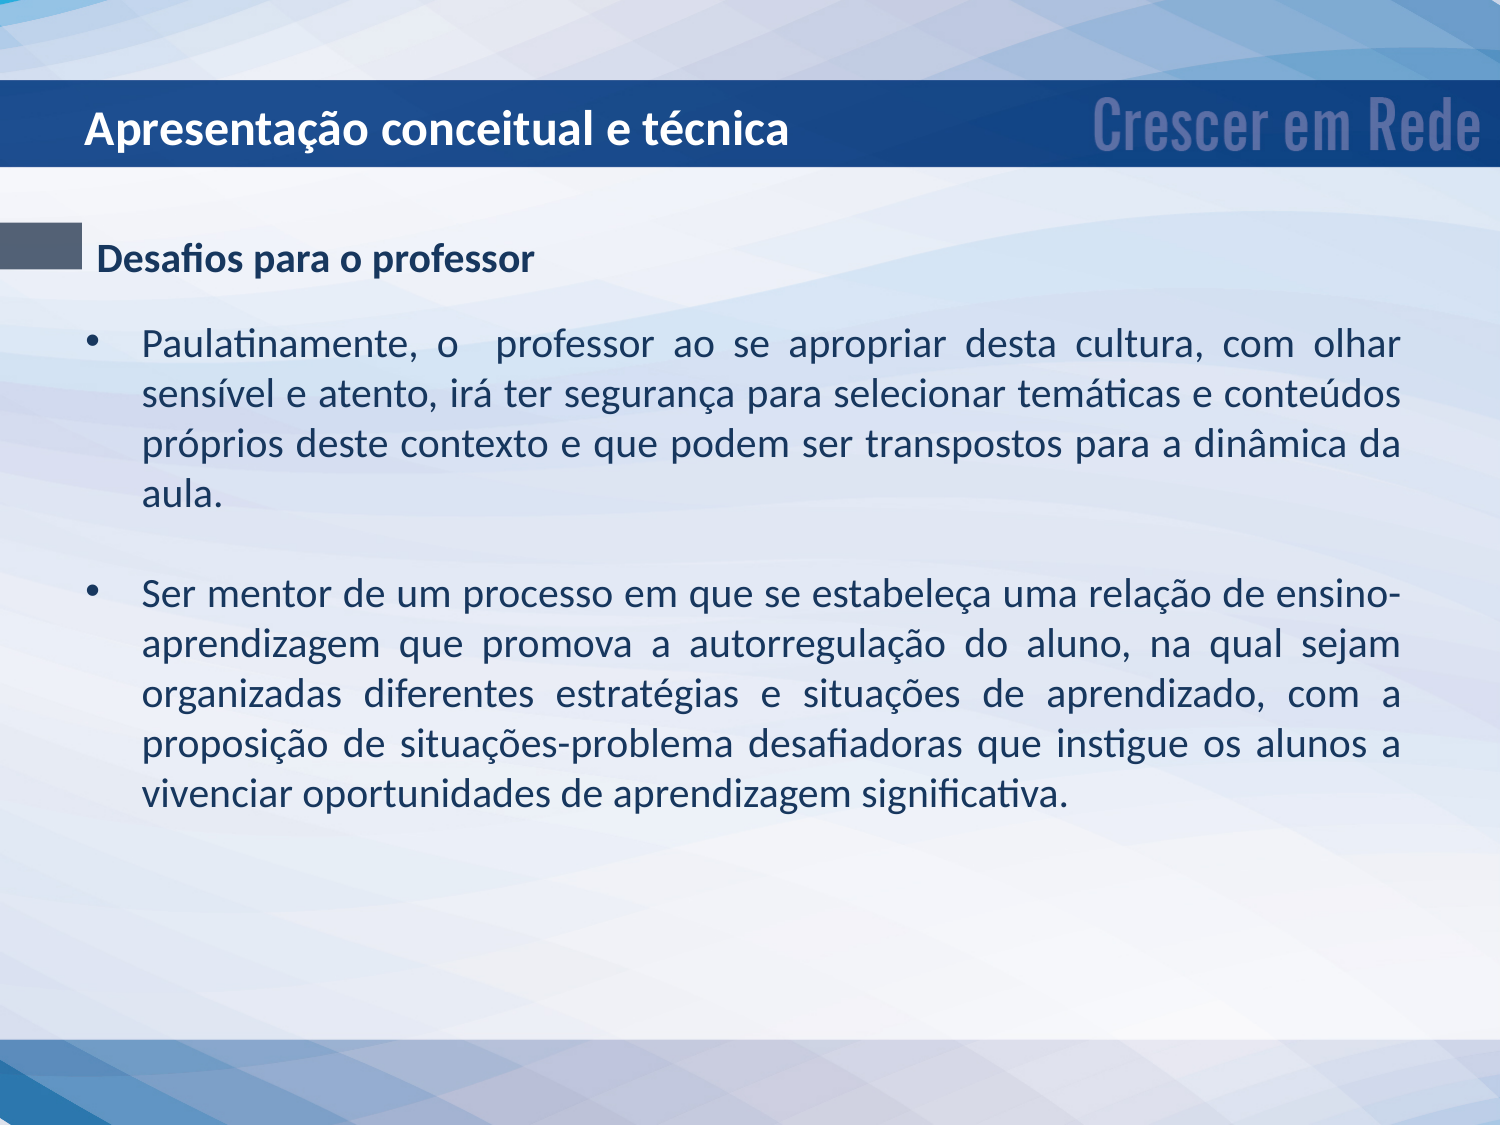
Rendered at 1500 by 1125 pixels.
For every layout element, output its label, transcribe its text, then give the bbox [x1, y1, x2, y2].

text_box Apresentação conceitual e técnica [70, 88, 1430, 163]
text_box [0, 220, 81, 272]
picture [0, 0, 1500, 1125]
text_box Paulatinamente, o professor ao se apropriar desta cultura, com olhar sensível e atento, irá ter segurança para selecionar temáticas e conteúdos próprios deste contexto e que podem ser transpostos para a dinâmica da aula. Ser mentor de um processo em que se estabeleça uma relação de ensino-aprendizagem que promova a autorregulação do aluno, na qual sejam organizadas diferentes estratégias e situações de aprendizado, com a proposição de situações-problema desafiadoras que instigue os alunos a vivenciar oportunidades de aprendizagem significativa. [70, 272, 1417, 974]
text_box Desafios para o professor [81, 198, 1430, 288]
